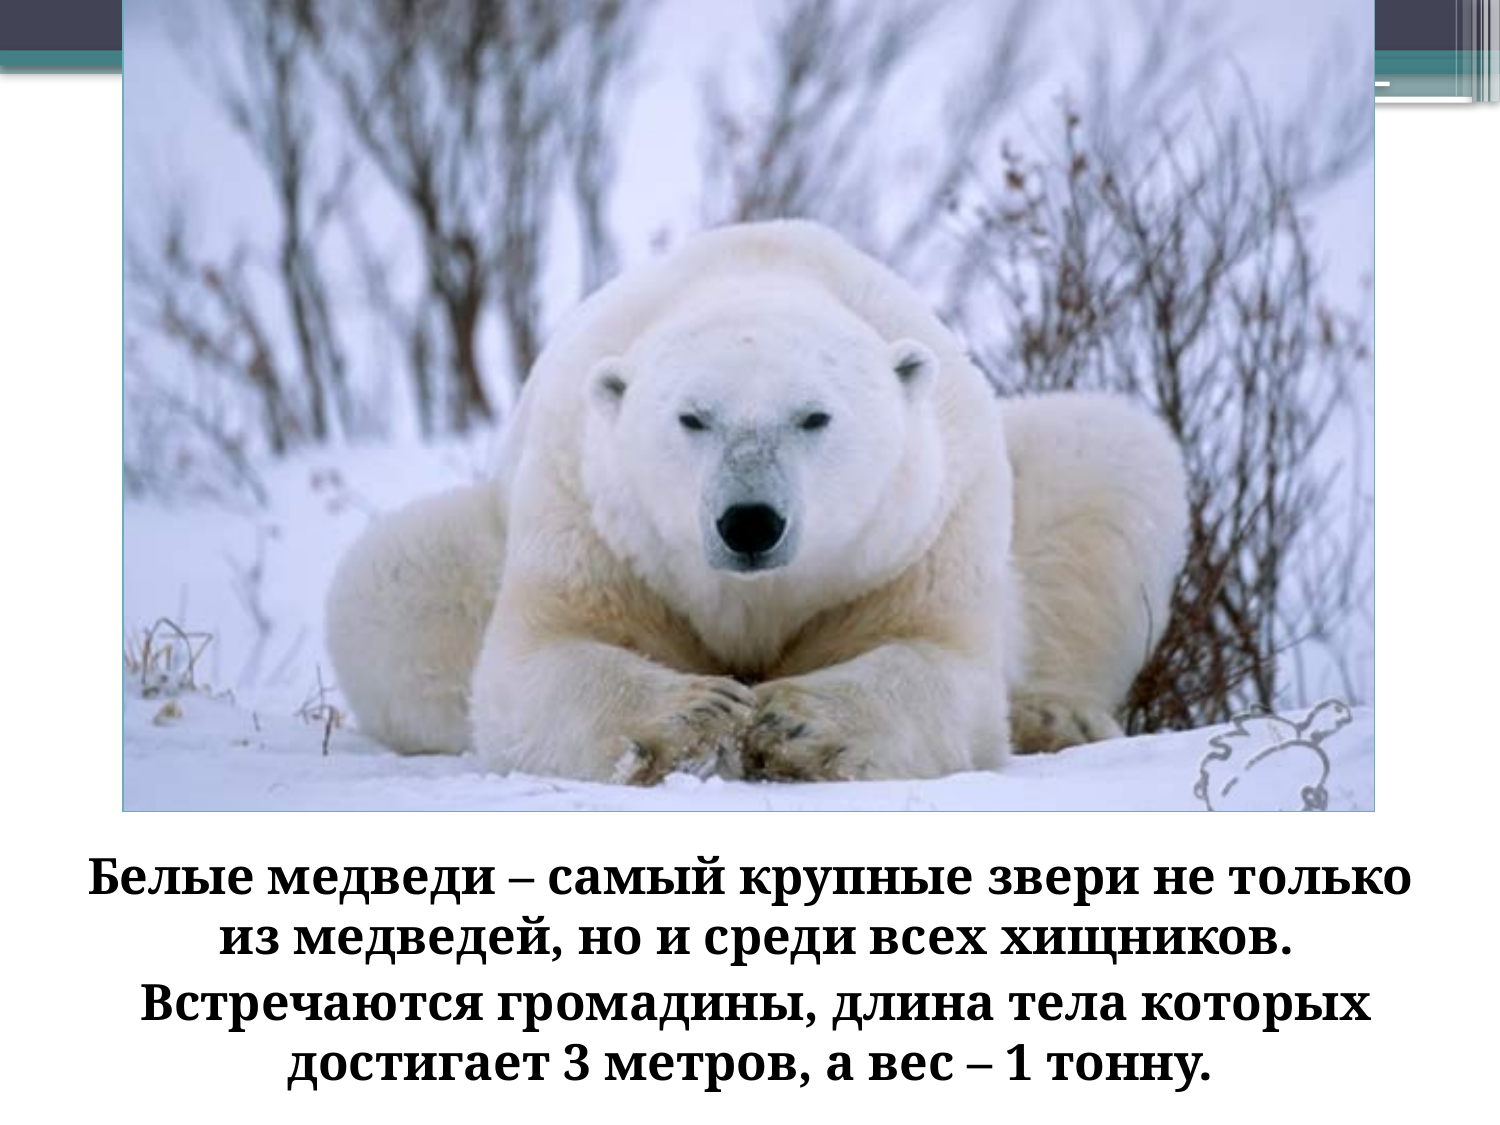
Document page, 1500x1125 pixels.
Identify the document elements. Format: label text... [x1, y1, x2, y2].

picture [123, 0, 1375, 811]
list Белые медведи – самый крупные звери не только из медведей, но и среди всех хищников. Встречаются громадины, длина тела которых достигает 3 метров, а вес – 1 тонну. [53, 836, 1447, 1125]
